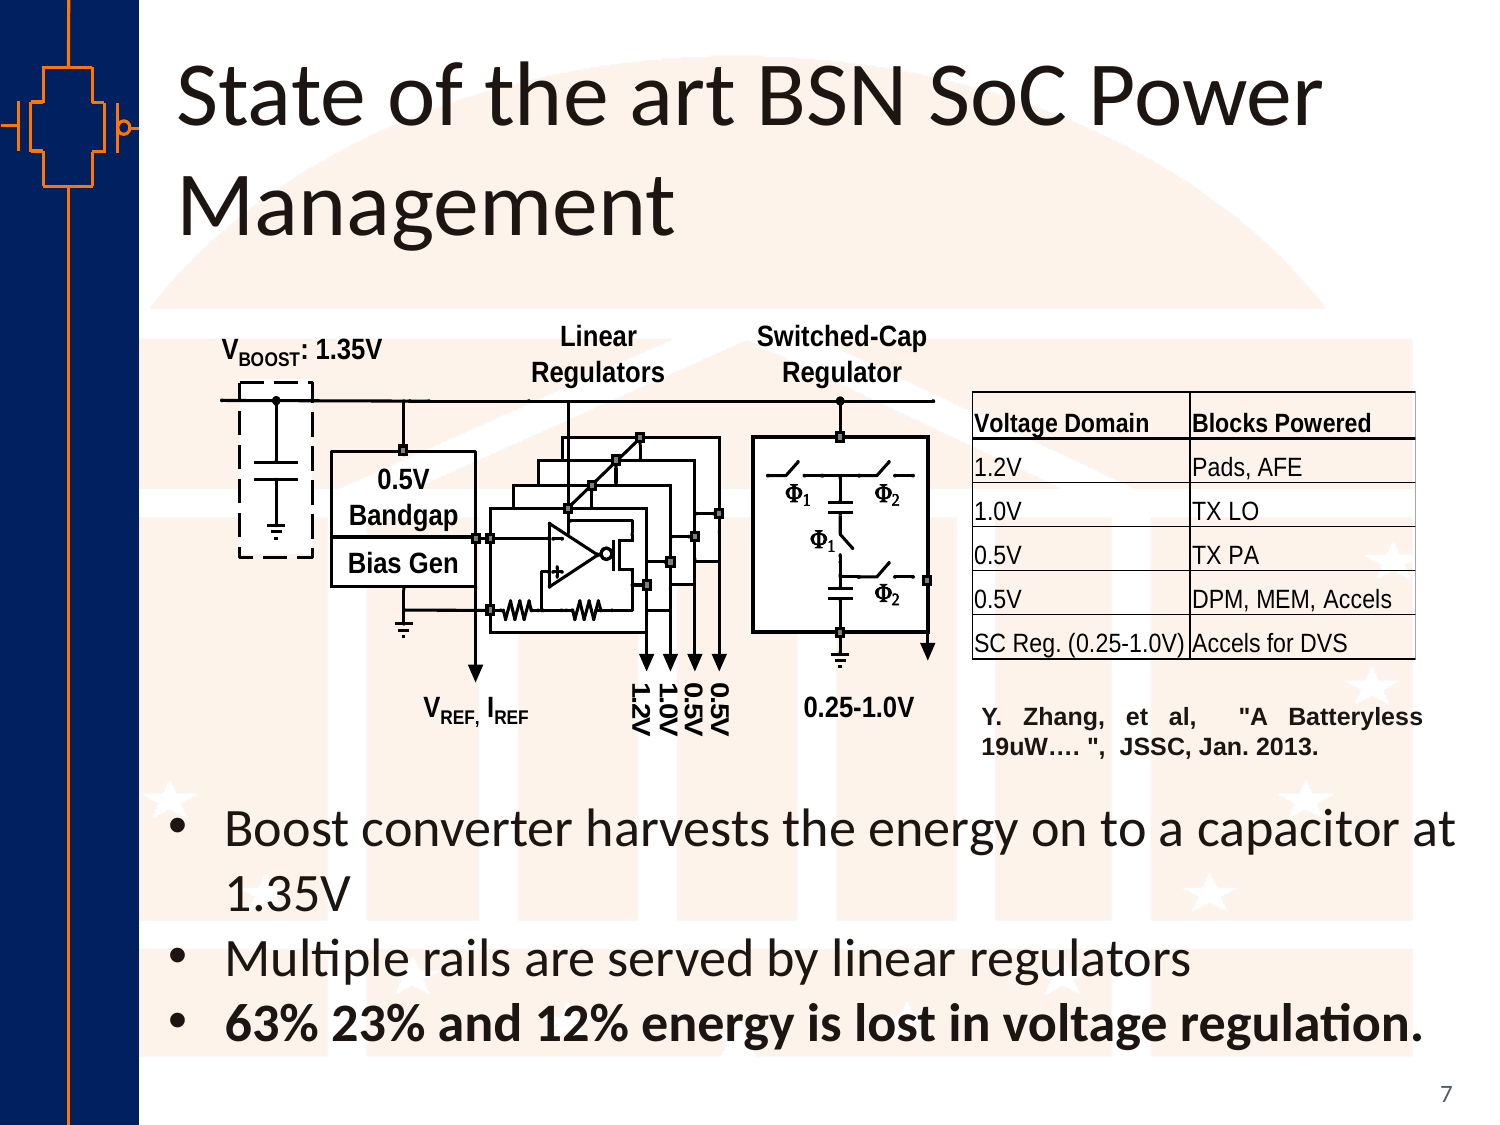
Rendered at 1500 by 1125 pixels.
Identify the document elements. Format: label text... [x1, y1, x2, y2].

picture [205, 308, 1416, 760]
text_box Boost converter harvests the energy on to a capacitor at 1.35V Multiple rails are served by linear regulators 63% 23% and 12% energy is lost in voltage regulation. [153, 784, 1485, 1060]
text_box State of the art BSN SoC Power Management [161, 26, 1500, 371]
text_box Y. Zhang, et al, "A Batteryless 19uW…. ", JSSC, Jan. 2013. [966, 693, 1439, 798]
slide_number 7 [1425, 1062, 1488, 1123]
